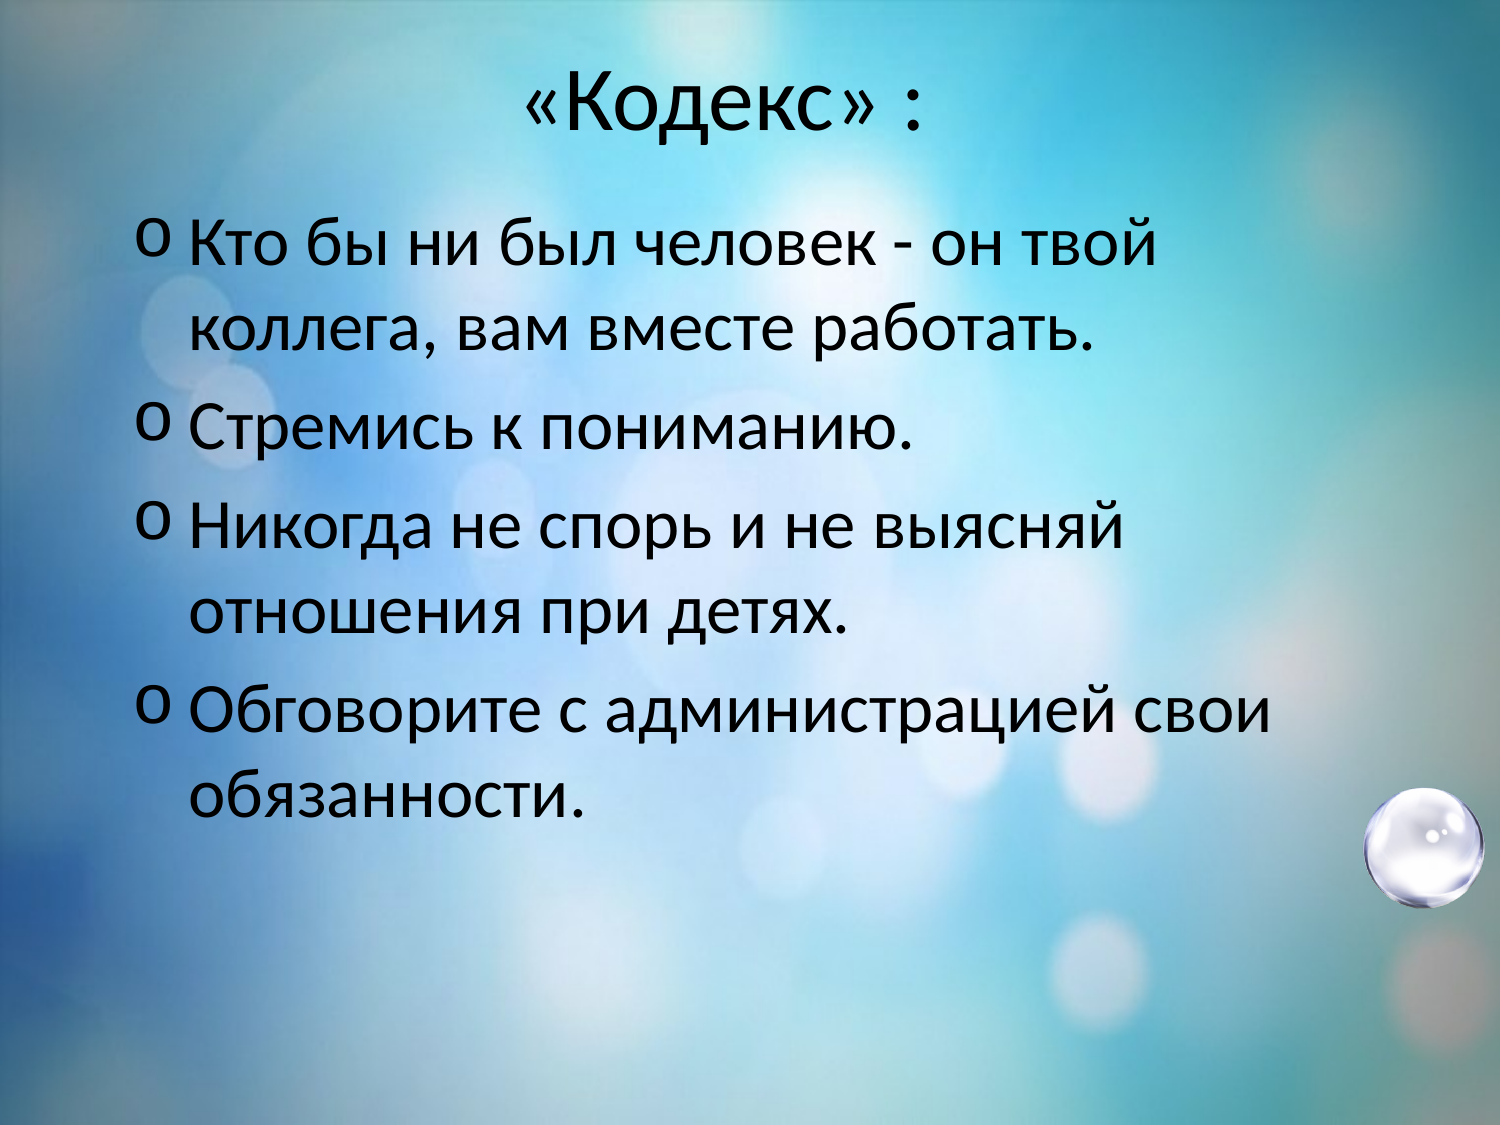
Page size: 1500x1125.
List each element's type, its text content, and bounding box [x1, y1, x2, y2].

picture [0, 0, 1500, 1125]
list Кто бы ни был человек - он твой коллега, вам вместе работать. Стремись к пониманию. Никогда не спорь и не выясняй отношения при детях. Обговорите с администрацией свои обязанности. [117, 187, 1372, 961]
title «Кодекс» : [46, 0, 1397, 188]
